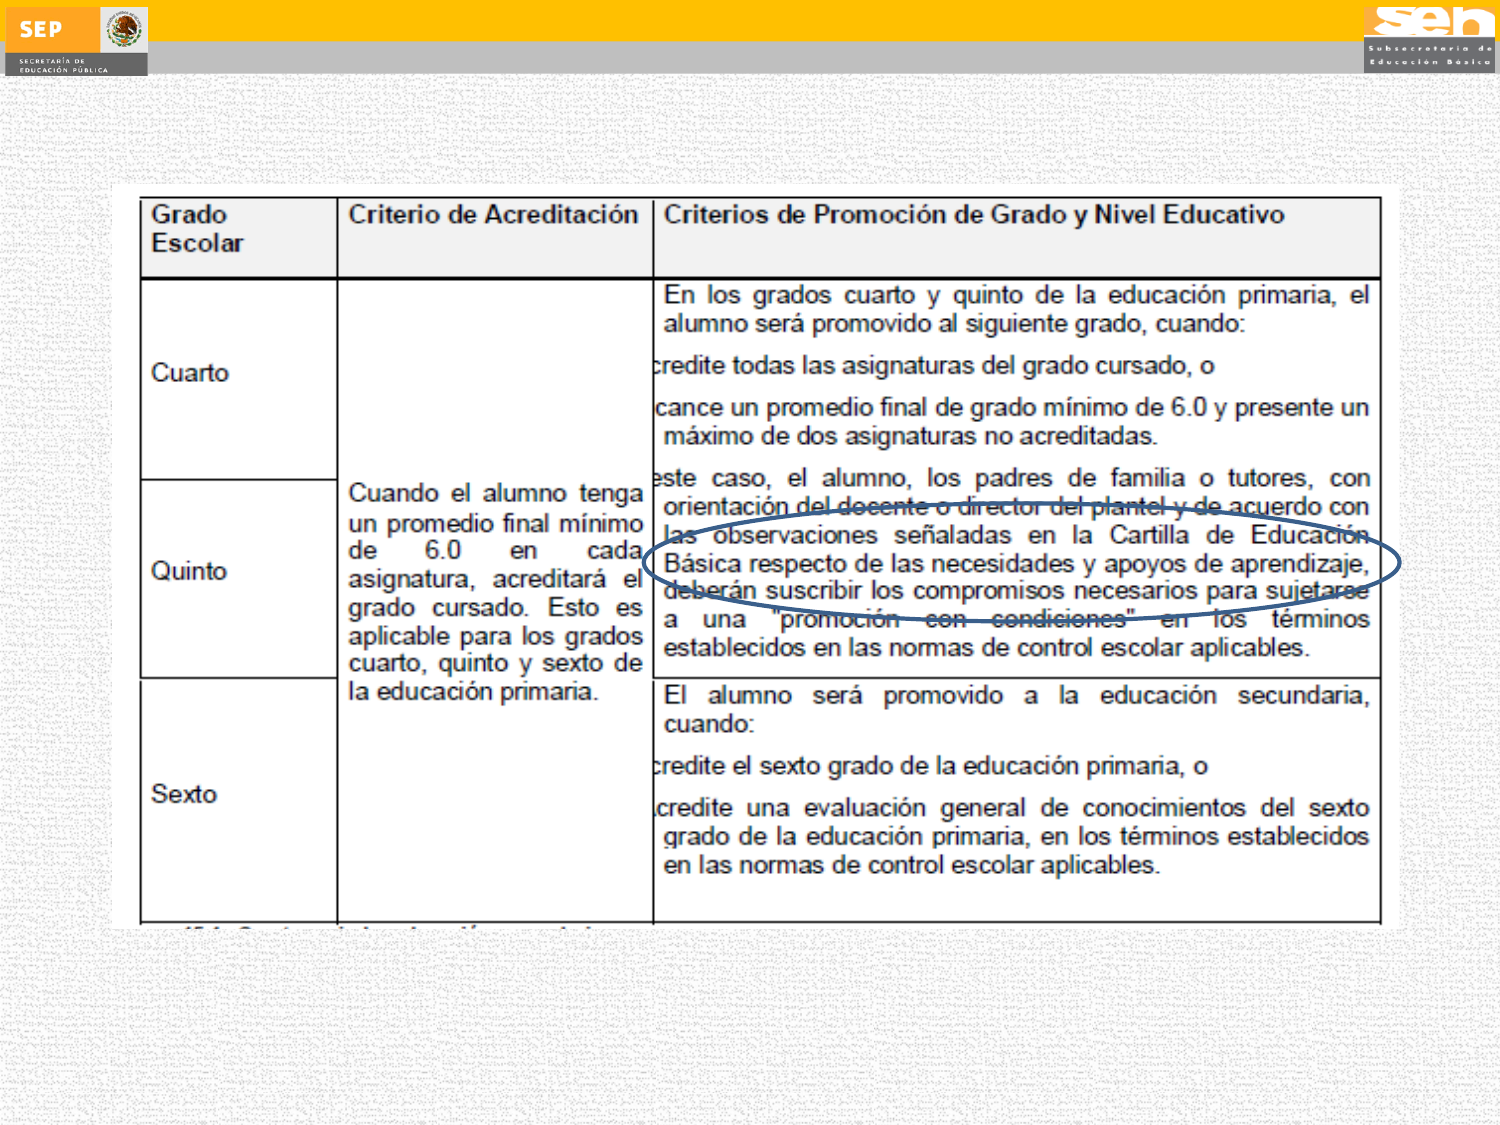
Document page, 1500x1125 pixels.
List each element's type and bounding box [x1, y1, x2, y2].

picture [1364, 7, 1495, 73]
picture [5, 7, 148, 76]
picture [111, 184, 1400, 929]
